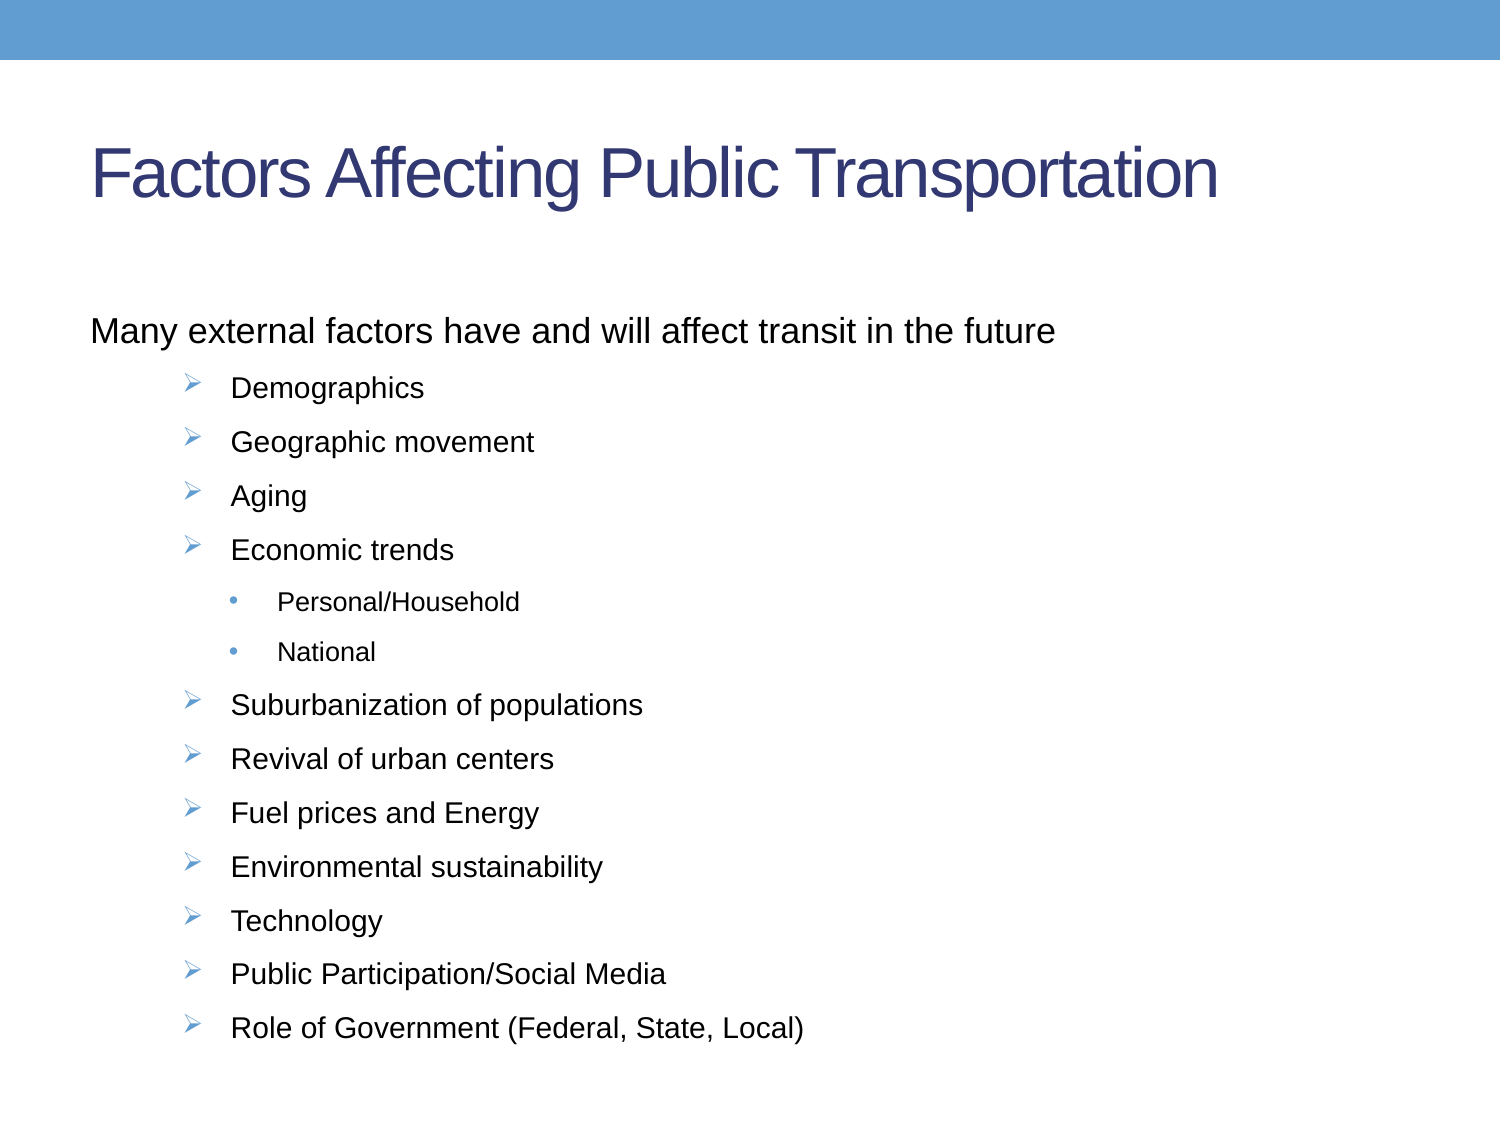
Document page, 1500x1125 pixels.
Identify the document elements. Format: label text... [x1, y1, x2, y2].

title Factors Affecting Public Transportation [75, 87, 1425, 250]
list Many external factors have and will affect transit in the future Demographics Geographic movement Aging Economic trends Personal/Household National Suburbanization of populations Revival of urban centers Fuel prices and Energy Environmental sustainability Technology Public Participation/Social Media Role of Government (Federal, State, Local) [75, 299, 1425, 1063]
